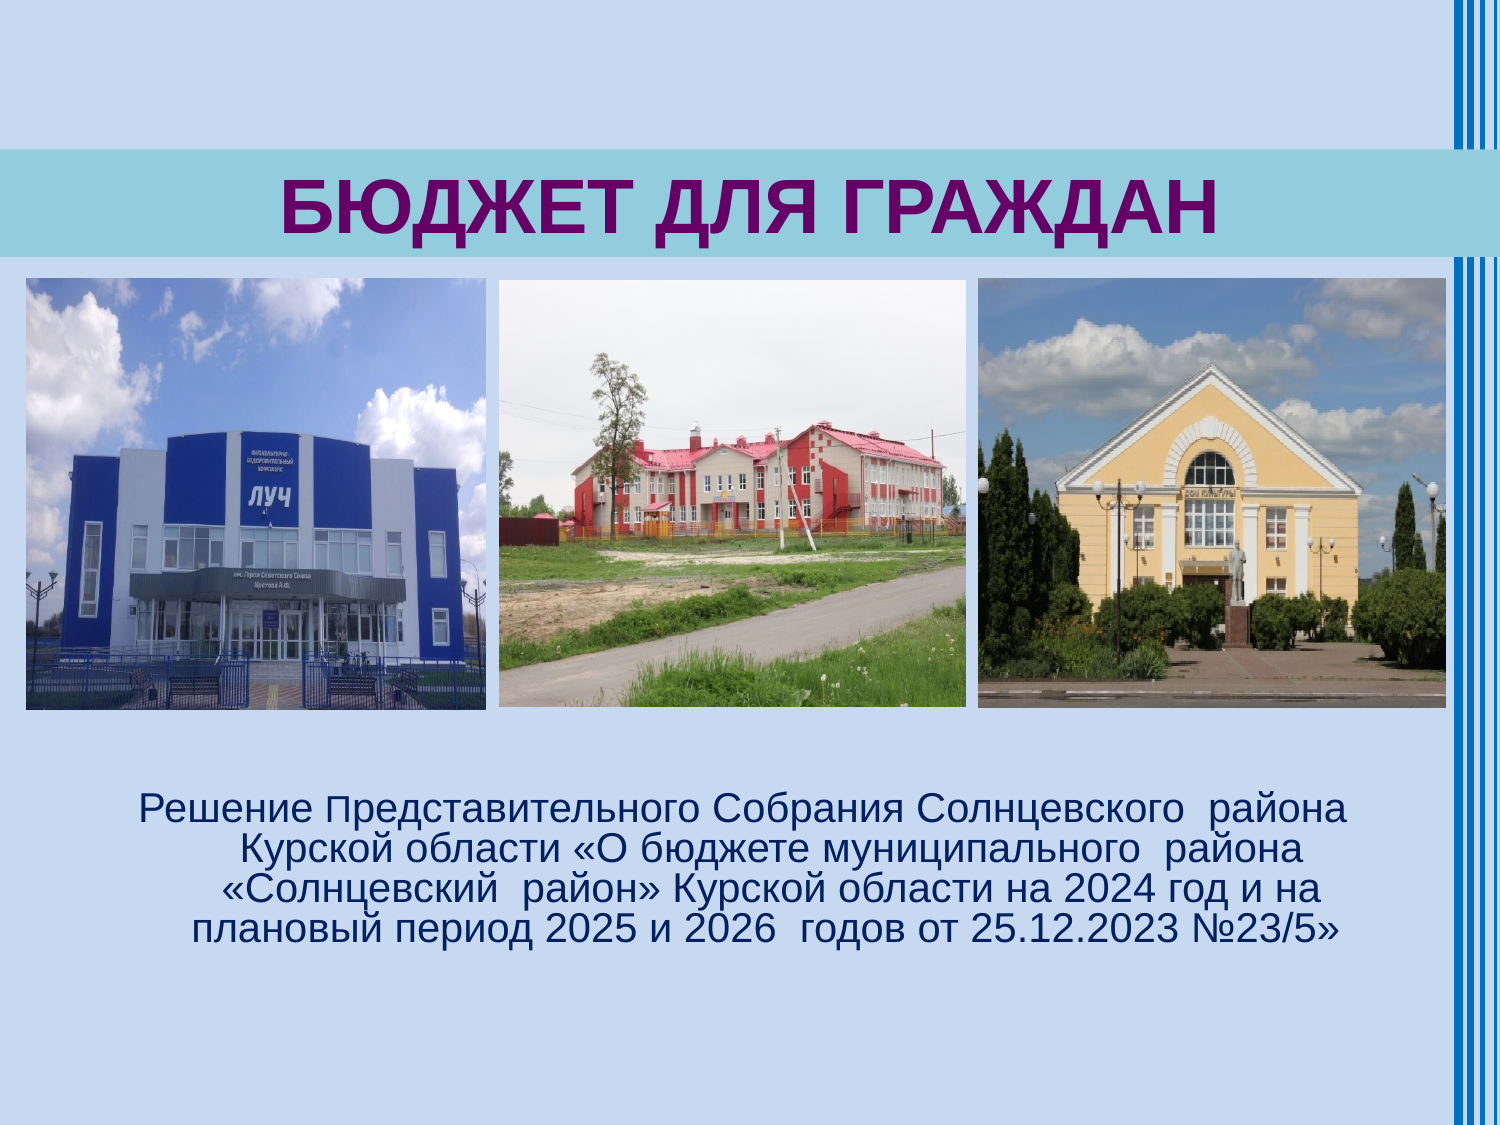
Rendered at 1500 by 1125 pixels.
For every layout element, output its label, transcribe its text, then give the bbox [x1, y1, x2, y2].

picture [498, 280, 966, 708]
picture [26, 277, 487, 710]
text_box Бюджет для граждан [0, 149, 1454, 257]
text_box Решение Представительного Собрания Солнцевского района Курской области «О бюджете муниципального района «Солнцевский район» Курской области на 2024 год и на плановый период 2025 и 2026 годов от 25.12.2023 №23/5» [89, 783, 1396, 958]
picture [978, 277, 1446, 708]
